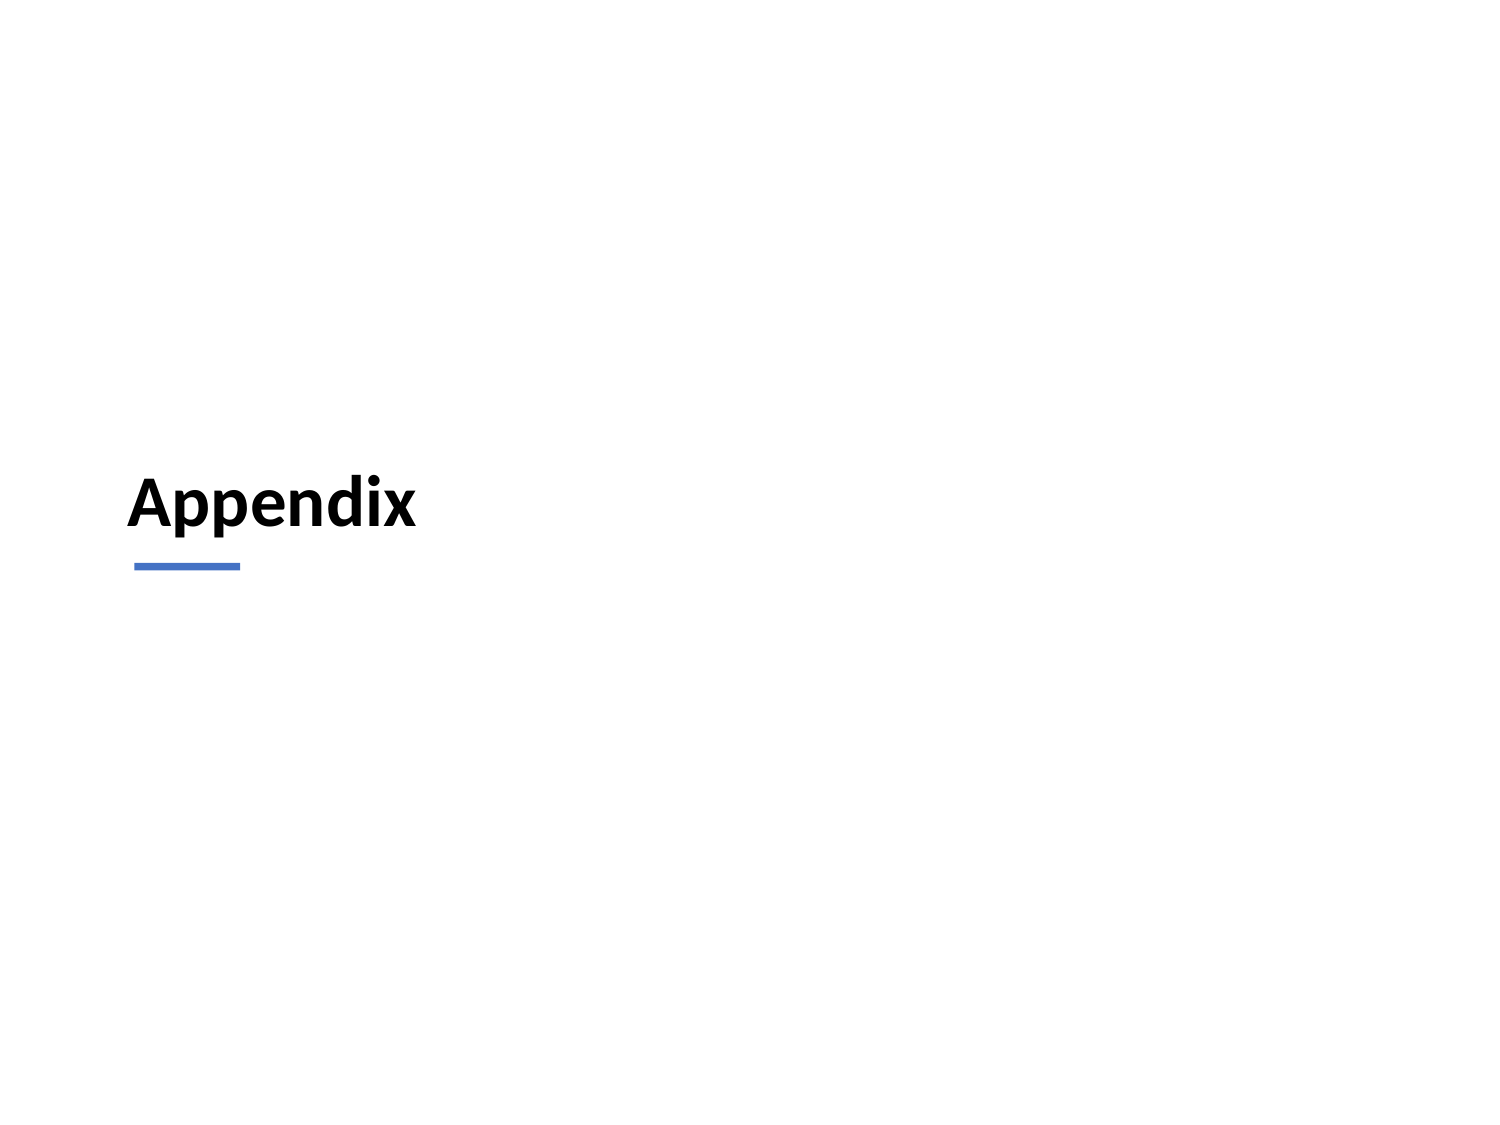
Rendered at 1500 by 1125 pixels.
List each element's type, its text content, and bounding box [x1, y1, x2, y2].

text_box [133, 562, 241, 571]
title Appendix [112, 366, 1388, 550]
